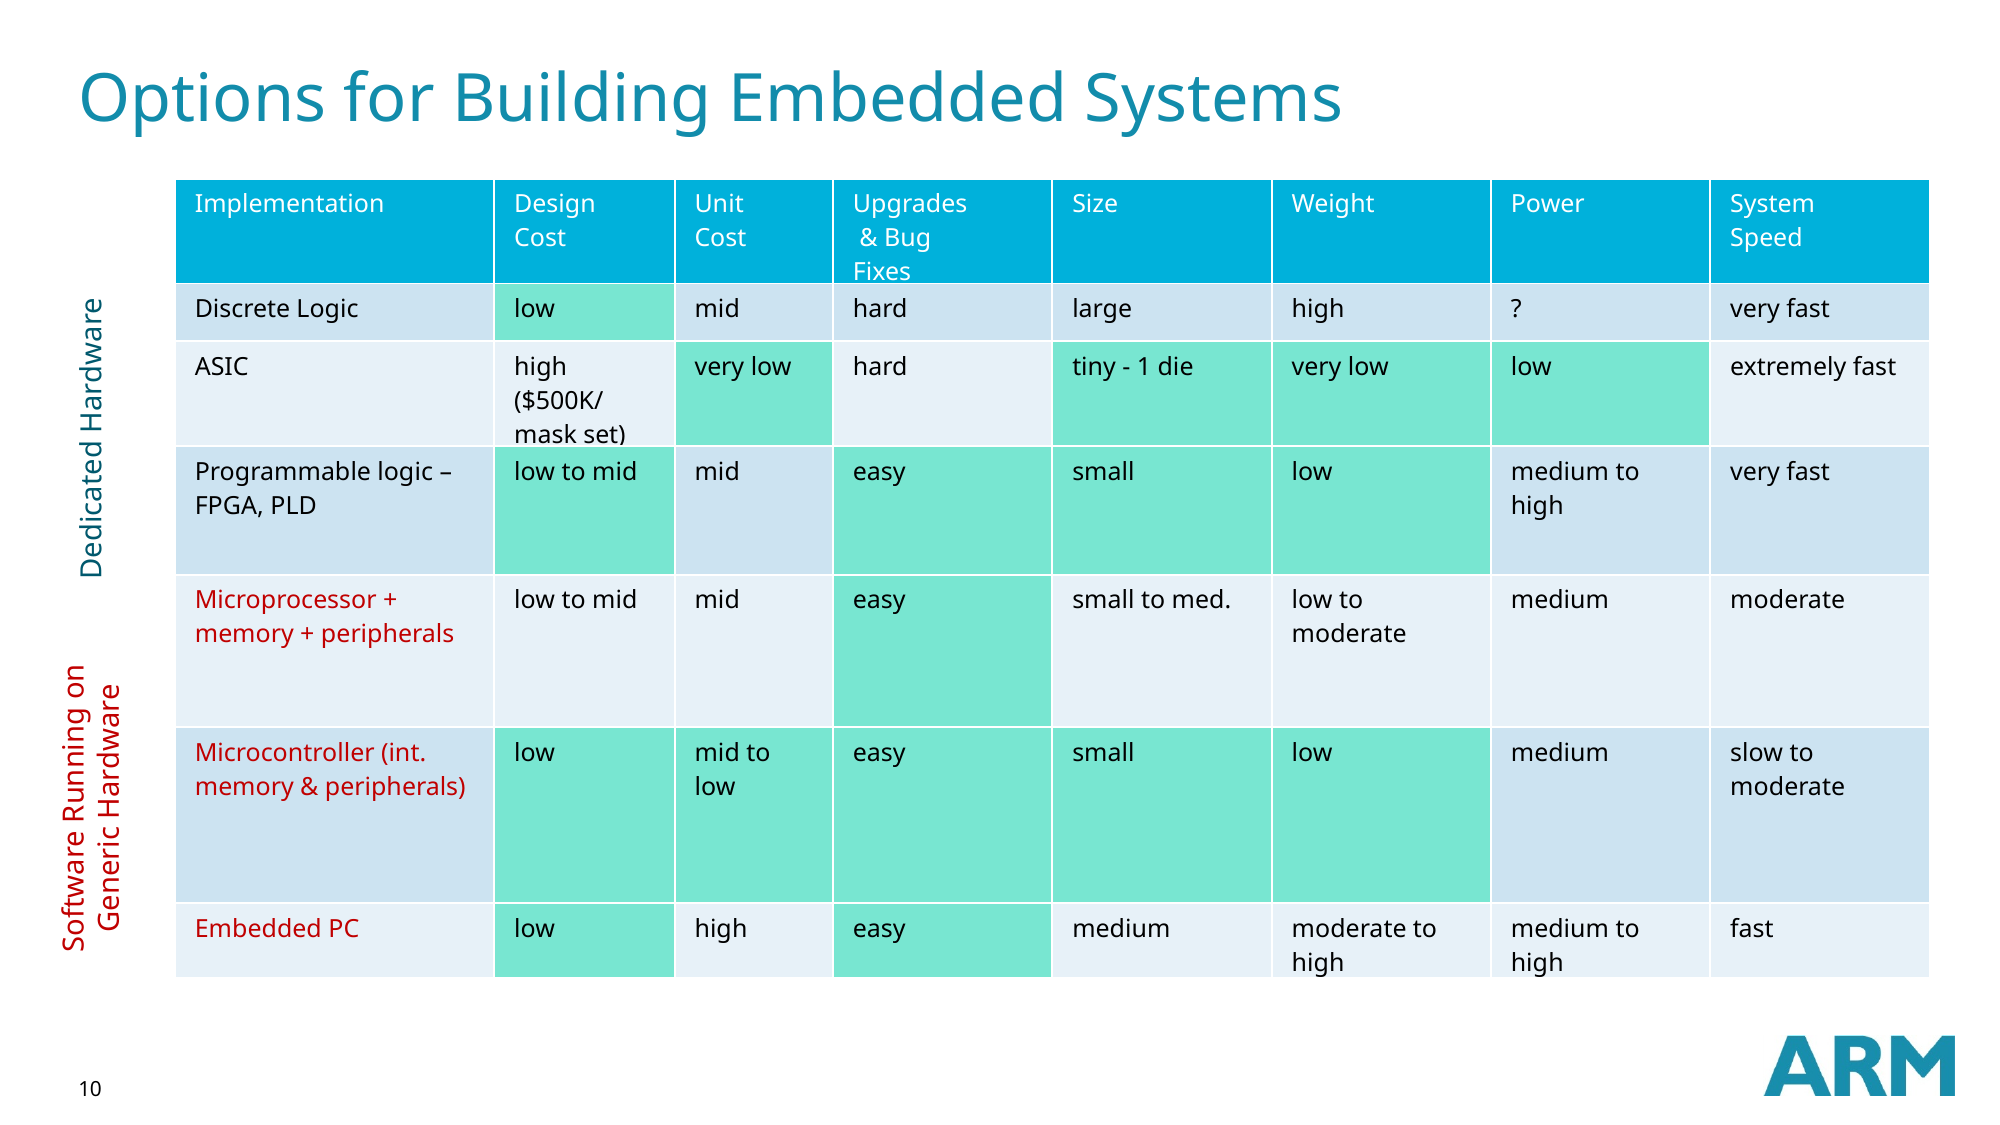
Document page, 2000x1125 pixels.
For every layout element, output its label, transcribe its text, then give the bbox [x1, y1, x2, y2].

table_cell small [1053, 447, 1271, 574]
table_cell mid [676, 447, 832, 574]
table_cell small [1053, 728, 1271, 902]
table_cell low to moderate [1273, 576, 1490, 726]
table_cell Microprocessor + memory + peripherals [176, 576, 493, 726]
table_cell tiny - 1 die [1053, 342, 1271, 445]
table_cell Embedded PC [176, 904, 493, 977]
table_cell low [495, 904, 674, 977]
table_cell ASIC [176, 342, 493, 445]
table_cell low [1273, 447, 1490, 574]
table_cell hard [834, 284, 1051, 340]
table_cell low to mid [495, 576, 674, 726]
table_cell medium to high [1492, 904, 1709, 977]
text_box Dedicated Hardware [64, 282, 115, 595]
text_box Software Running on Generic Hardware [47, 649, 132, 968]
table_cell mid [676, 284, 832, 340]
table_cell low [495, 284, 674, 340]
table_cell large [1053, 284, 1271, 340]
table_cell mid [676, 576, 832, 726]
table_cell small to med. [1053, 576, 1271, 726]
table_cell moderate to high [1273, 904, 1490, 977]
table_header Upgrades & Bug Fixes [834, 180, 1051, 283]
table_cell fast [1711, 904, 1929, 977]
table_cell high [676, 904, 832, 977]
table_header Implementation [176, 180, 493, 283]
table_cell medium to high [1492, 447, 1709, 574]
table_cell Microcontroller (int. memory & peripherals) [176, 728, 493, 902]
table_cell mid to low [676, 728, 832, 902]
table_cell very low [676, 342, 832, 445]
table_cell Programmable logic – FPGA, PLD [176, 447, 493, 574]
table_header Weight [1273, 180, 1490, 283]
table_cell Discrete Logic [176, 284, 493, 340]
table_cell easy [834, 447, 1051, 574]
table_cell medium [1053, 904, 1271, 977]
table_header Power [1492, 180, 1709, 283]
table_cell low [495, 728, 674, 902]
table_cell medium [1492, 576, 1709, 726]
table_header Size [1053, 180, 1271, 283]
table_cell very fast [1711, 447, 1929, 574]
table_cell easy [834, 728, 1051, 902]
table_header Unit Cost [676, 180, 832, 283]
title Options for Building Embedded Systems [78, 55, 1910, 150]
table_cell extremely fast [1711, 342, 1929, 445]
table_cell low [1492, 342, 1709, 445]
table_cell medium [1492, 728, 1709, 902]
table_cell high ($500K/ mask set) [495, 342, 674, 445]
table_cell very fast [1711, 284, 1929, 340]
table_cell hard [834, 342, 1051, 445]
picture [1763, 1035, 1955, 1096]
table_cell easy [834, 904, 1051, 977]
table_cell slow to moderate [1711, 728, 1929, 902]
table_header System Speed [1711, 180, 1929, 283]
table_cell low to mid [495, 447, 674, 574]
table_cell high [1273, 284, 1490, 340]
table_cell low [1273, 728, 1490, 902]
table_cell very low [1273, 342, 1490, 445]
table_header Design Cost [495, 180, 674, 283]
table_cell ? [1492, 284, 1709, 340]
table_cell easy [834, 576, 1051, 726]
table_cell moderate [1711, 576, 1929, 726]
